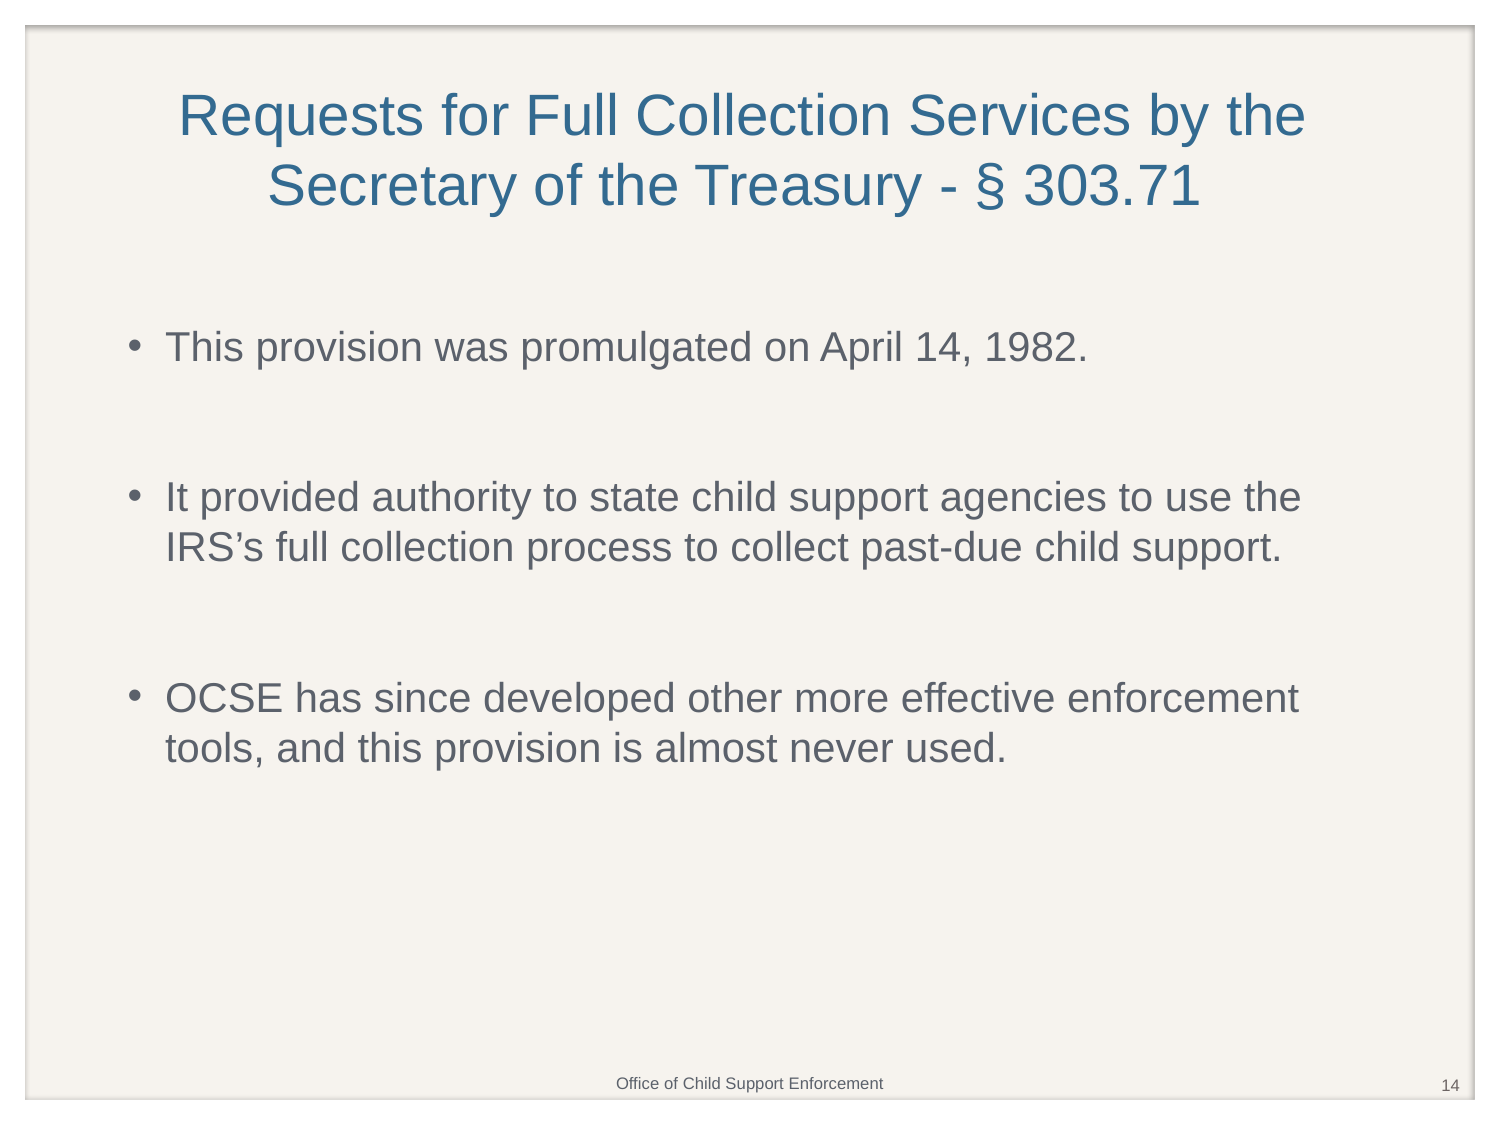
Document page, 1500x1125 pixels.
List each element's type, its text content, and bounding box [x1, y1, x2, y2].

title Requests for Full Collection Services by the Secretary of the Treasury - § 303.71 [112, 68, 1375, 225]
list This provision was promulgated on April 14, 1982. It provided authority to state child support agencies to use the IRS’s full collection process to collect past-due child support. OCSE has since developed other more effective enforcement tools, and this provision is almost never used. [112, 312, 1350, 1013]
slide_number 14 [1125, 1067, 1475, 1103]
